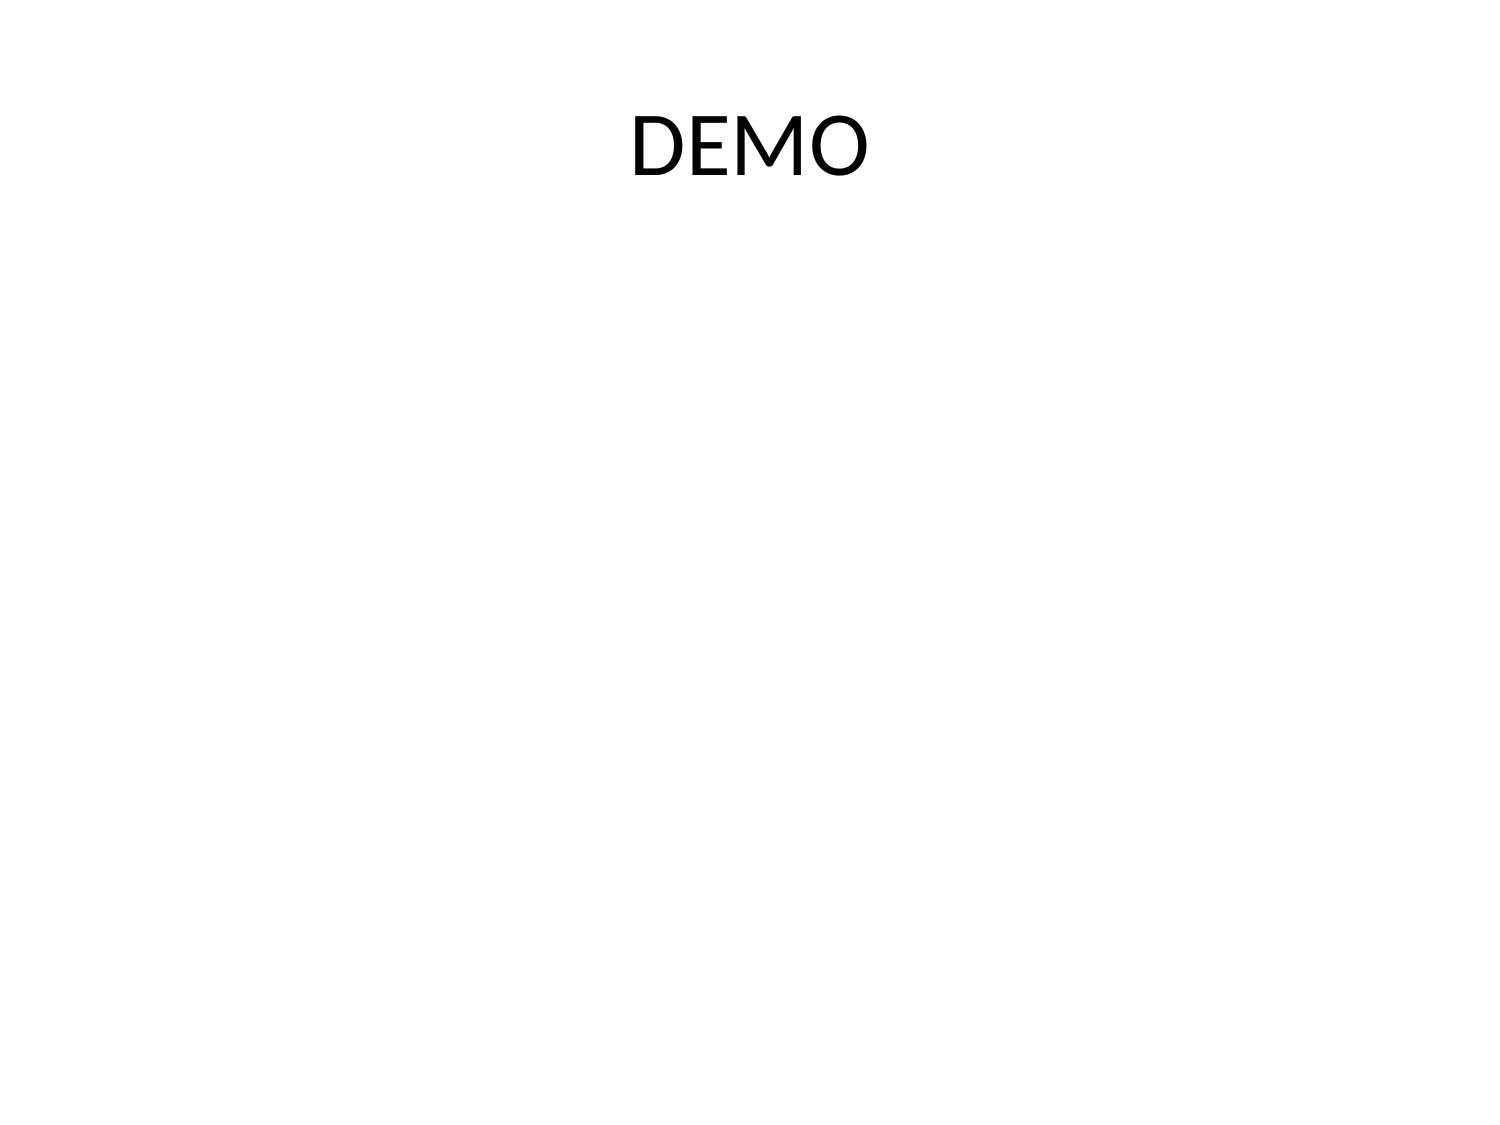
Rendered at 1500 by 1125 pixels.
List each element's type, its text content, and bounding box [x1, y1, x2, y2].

title DEMO [75, 45, 1425, 233]
